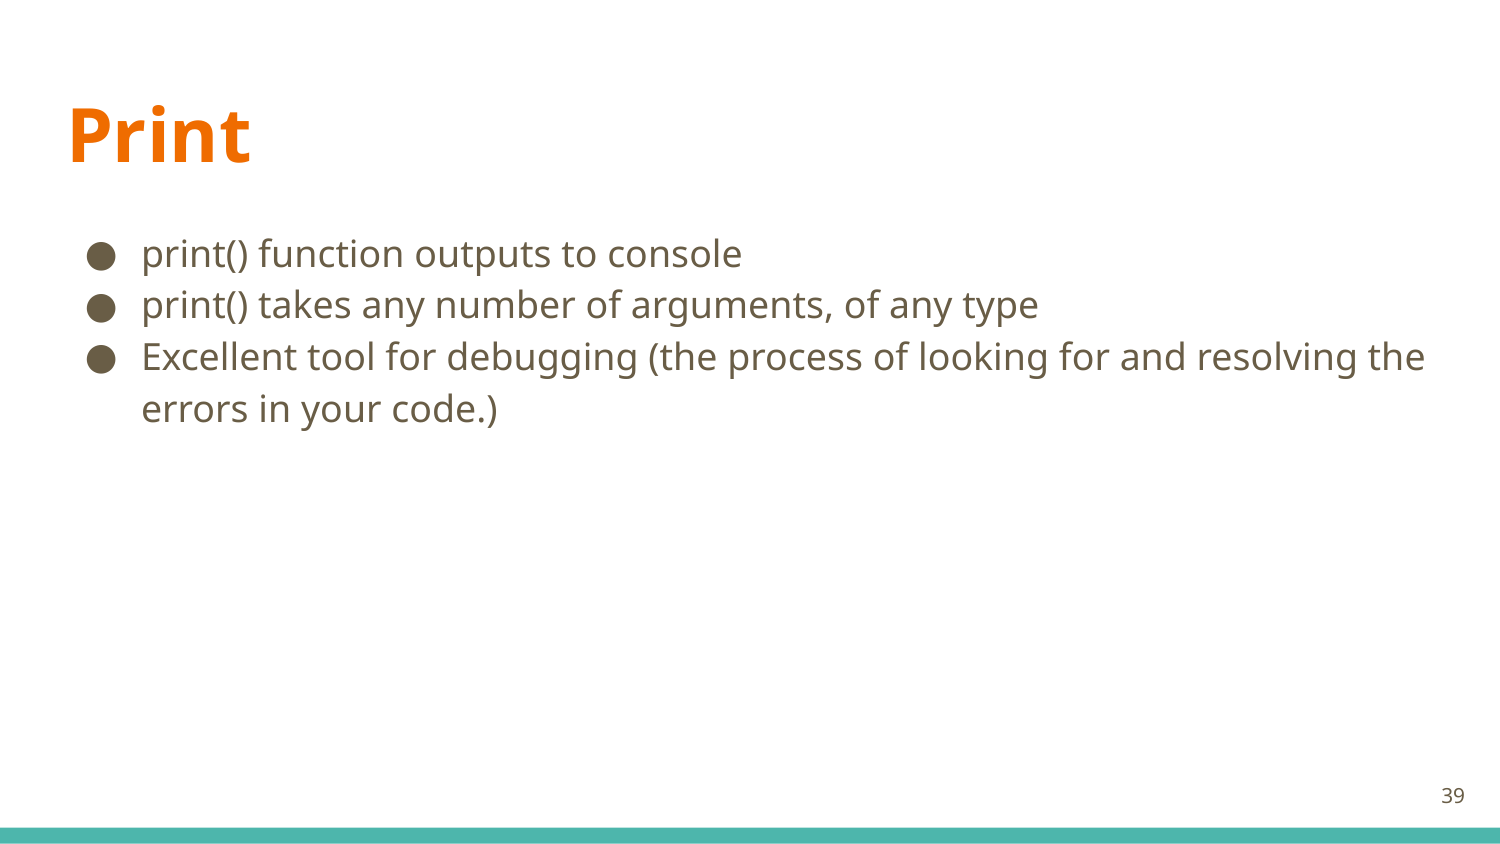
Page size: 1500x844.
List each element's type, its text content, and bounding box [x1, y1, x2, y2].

title Print [51, 72, 1449, 189]
slide_number ‹#› [1389, 764, 1480, 830]
list print() function outputs to console print() takes any number of arguments, of any type Excellent tool for debugging (the process of looking for and resolving the errors in your code.) [51, 207, 1449, 750]
